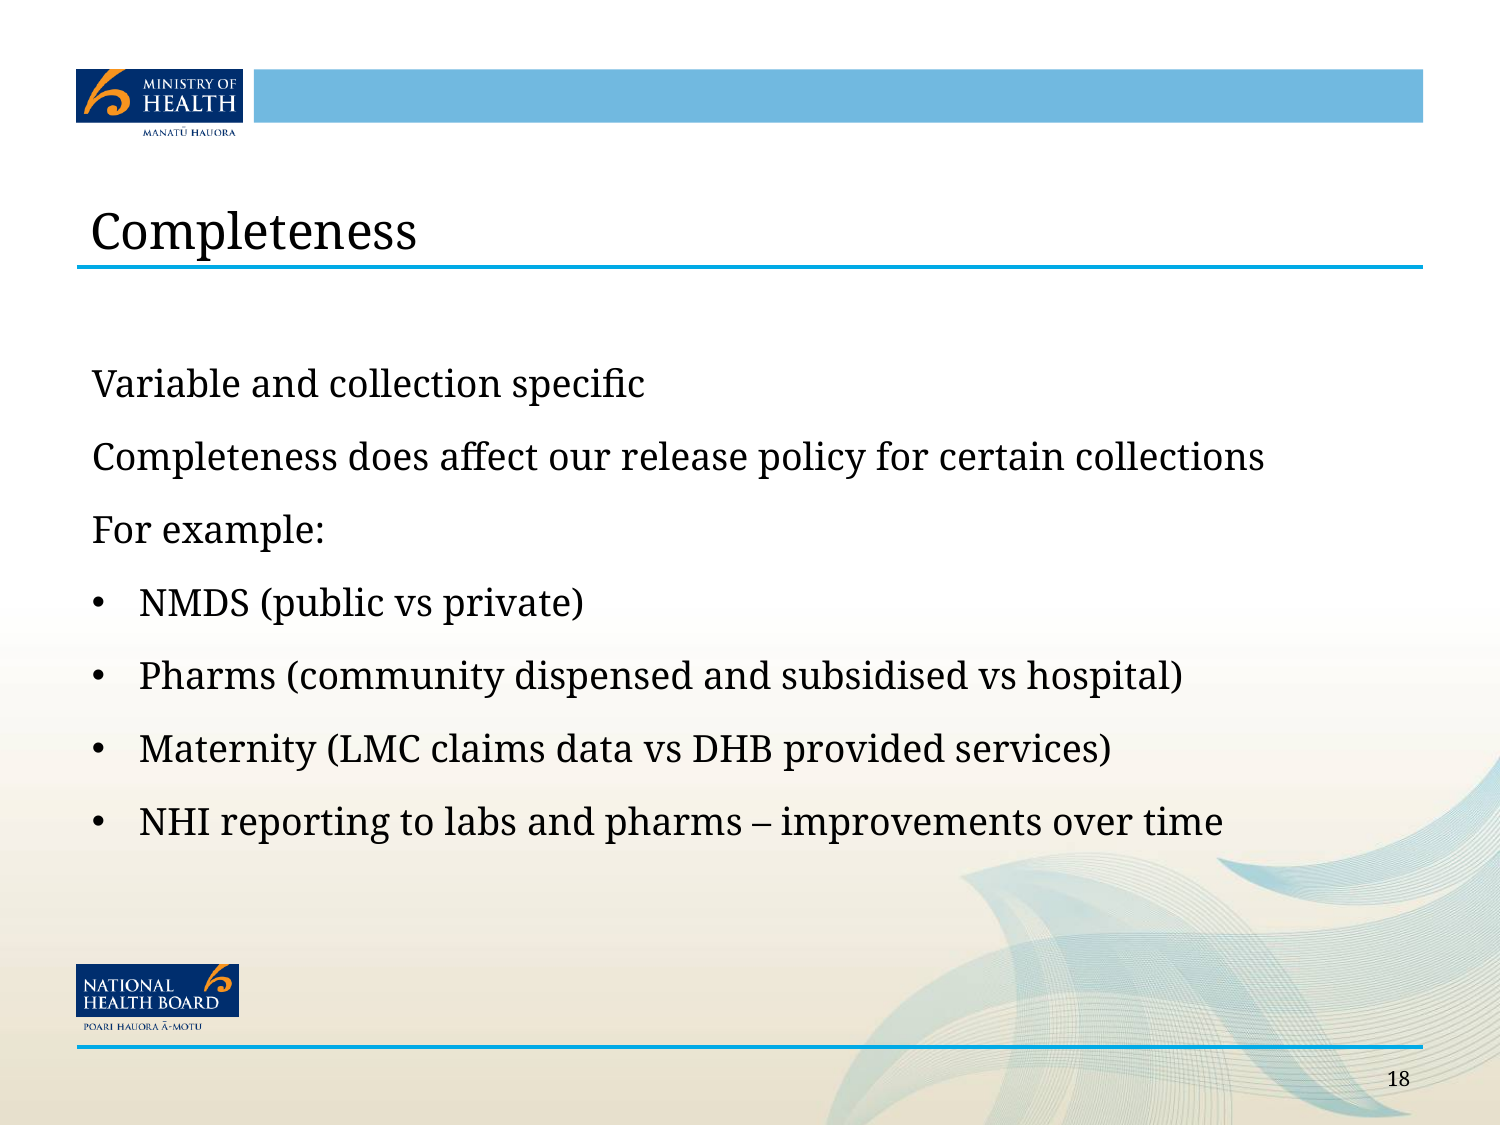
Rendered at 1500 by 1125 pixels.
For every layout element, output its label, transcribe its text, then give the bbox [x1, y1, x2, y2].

picture [0, 350, 1500, 1125]
picture [76, 69, 243, 136]
title Completeness [75, 137, 1425, 268]
list Variable and collection specific Completeness does affect our release policy for certain collections For example: NMDS (public vs private) Pharms (community dispensed and subsidised vs hospital) Maternity (LMC claims data vs DHB provided services) NHI reporting to labs and pharms – improvements over time [76, 278, 1427, 1022]
slide_number 18 [1074, 1058, 1425, 1103]
